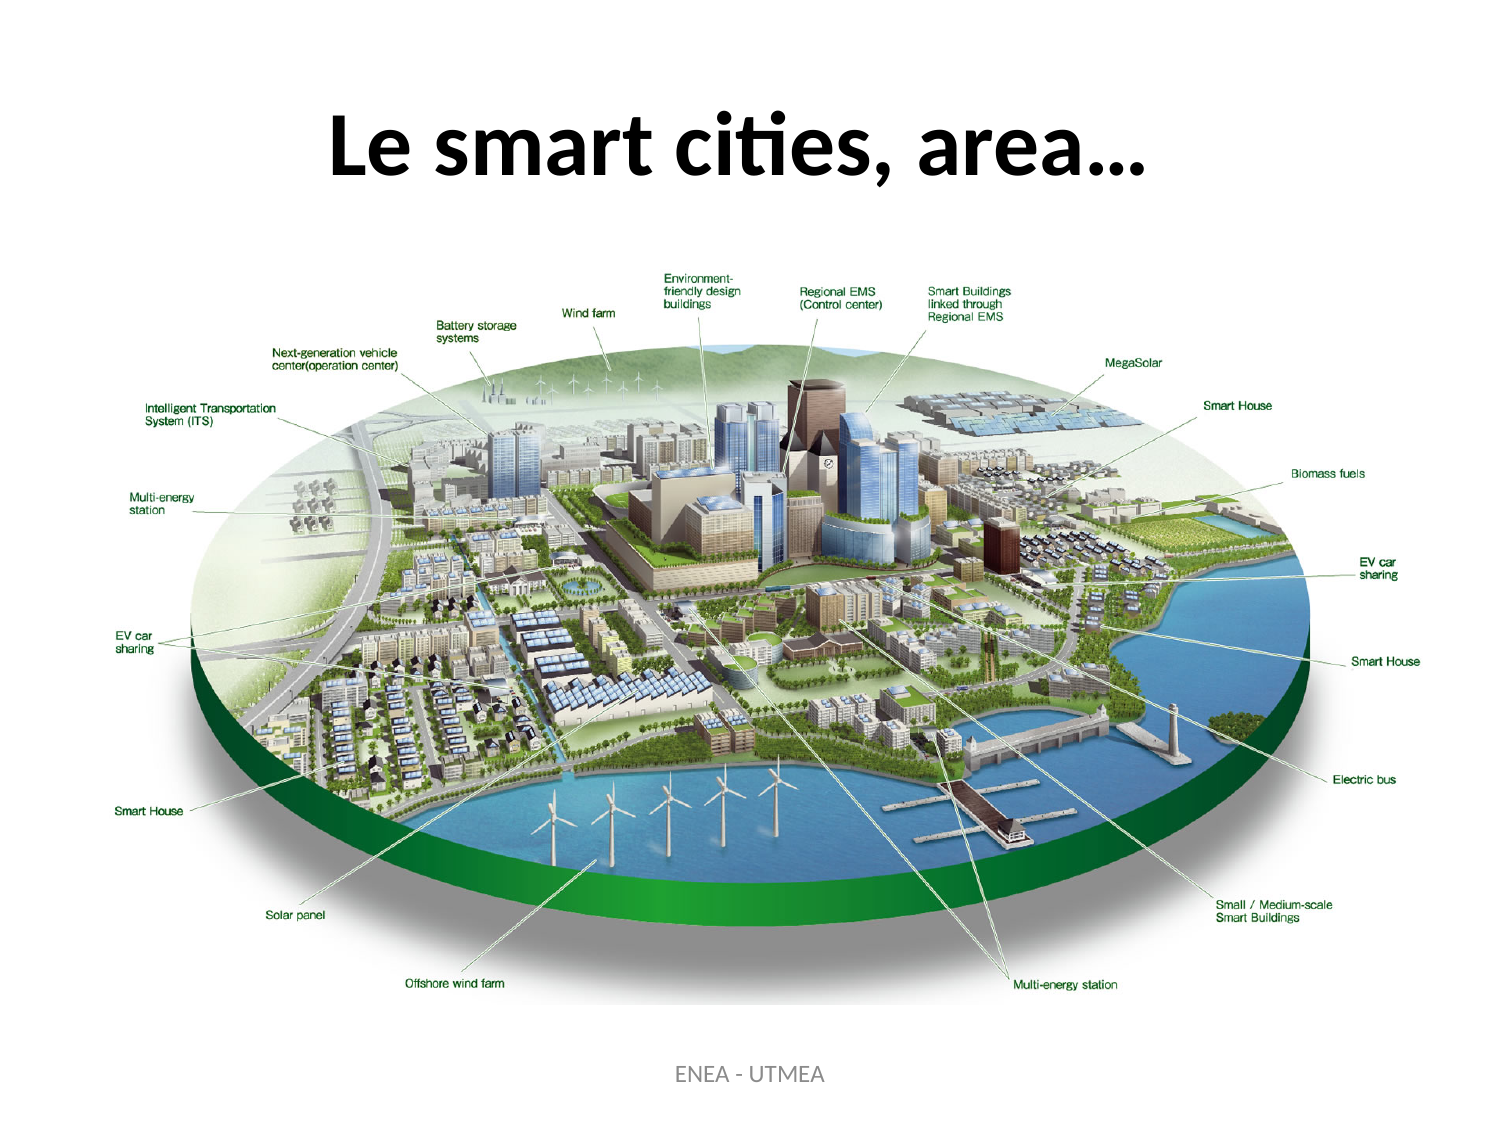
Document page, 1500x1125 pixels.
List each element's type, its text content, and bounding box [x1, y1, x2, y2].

footer ENEA - UTMEA [512, 1042, 988, 1103]
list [74, 262, 1426, 1006]
title Le smart cities, area… [75, 45, 1425, 233]
